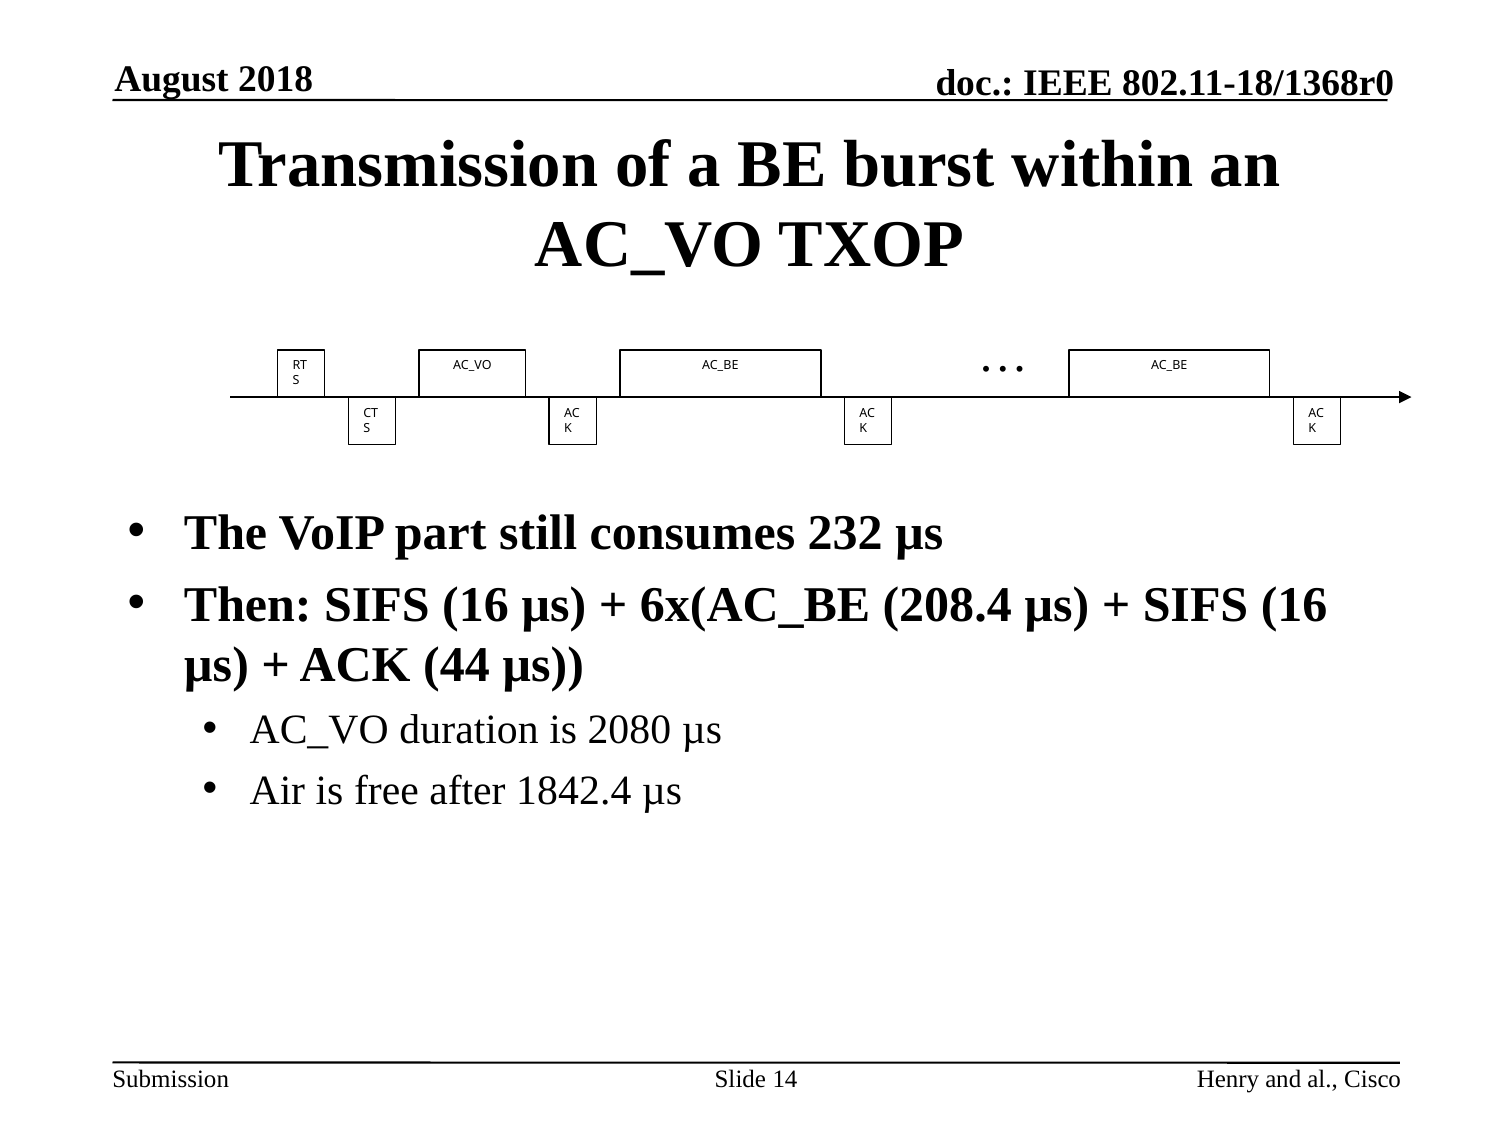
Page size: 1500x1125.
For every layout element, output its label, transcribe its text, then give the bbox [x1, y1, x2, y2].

text_box AC_BE [620, 349, 821, 396]
text_box AC_VO [419, 349, 526, 396]
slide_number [114, 54, 423, 100]
text_box … [963, 314, 1043, 390]
text_box ACK [549, 406, 597, 445]
text_box AC_BE [1068, 349, 1270, 396]
text_box ACK [844, 406, 892, 445]
text_box CTS [348, 406, 396, 445]
text_box RTS [277, 349, 325, 396]
list The VoIP part still consumes 232 µs Then: SIFS (16 µs) + 6x(AC_BE (208.4 µs) + SIFS (16 µs) + ACK (44 µs)) AC_VO duration is 2080 µs Air is free after 1842.4 µs [112, 491, 1388, 1000]
footer Henry and al., Cisco [878, 1061, 1402, 1093]
title Transmission of a BE burst within an AC_VO TXOP [112, 112, 1388, 288]
slide_number Slide 14 [712, 1061, 800, 1123]
text_box ACK [1293, 406, 1341, 445]
